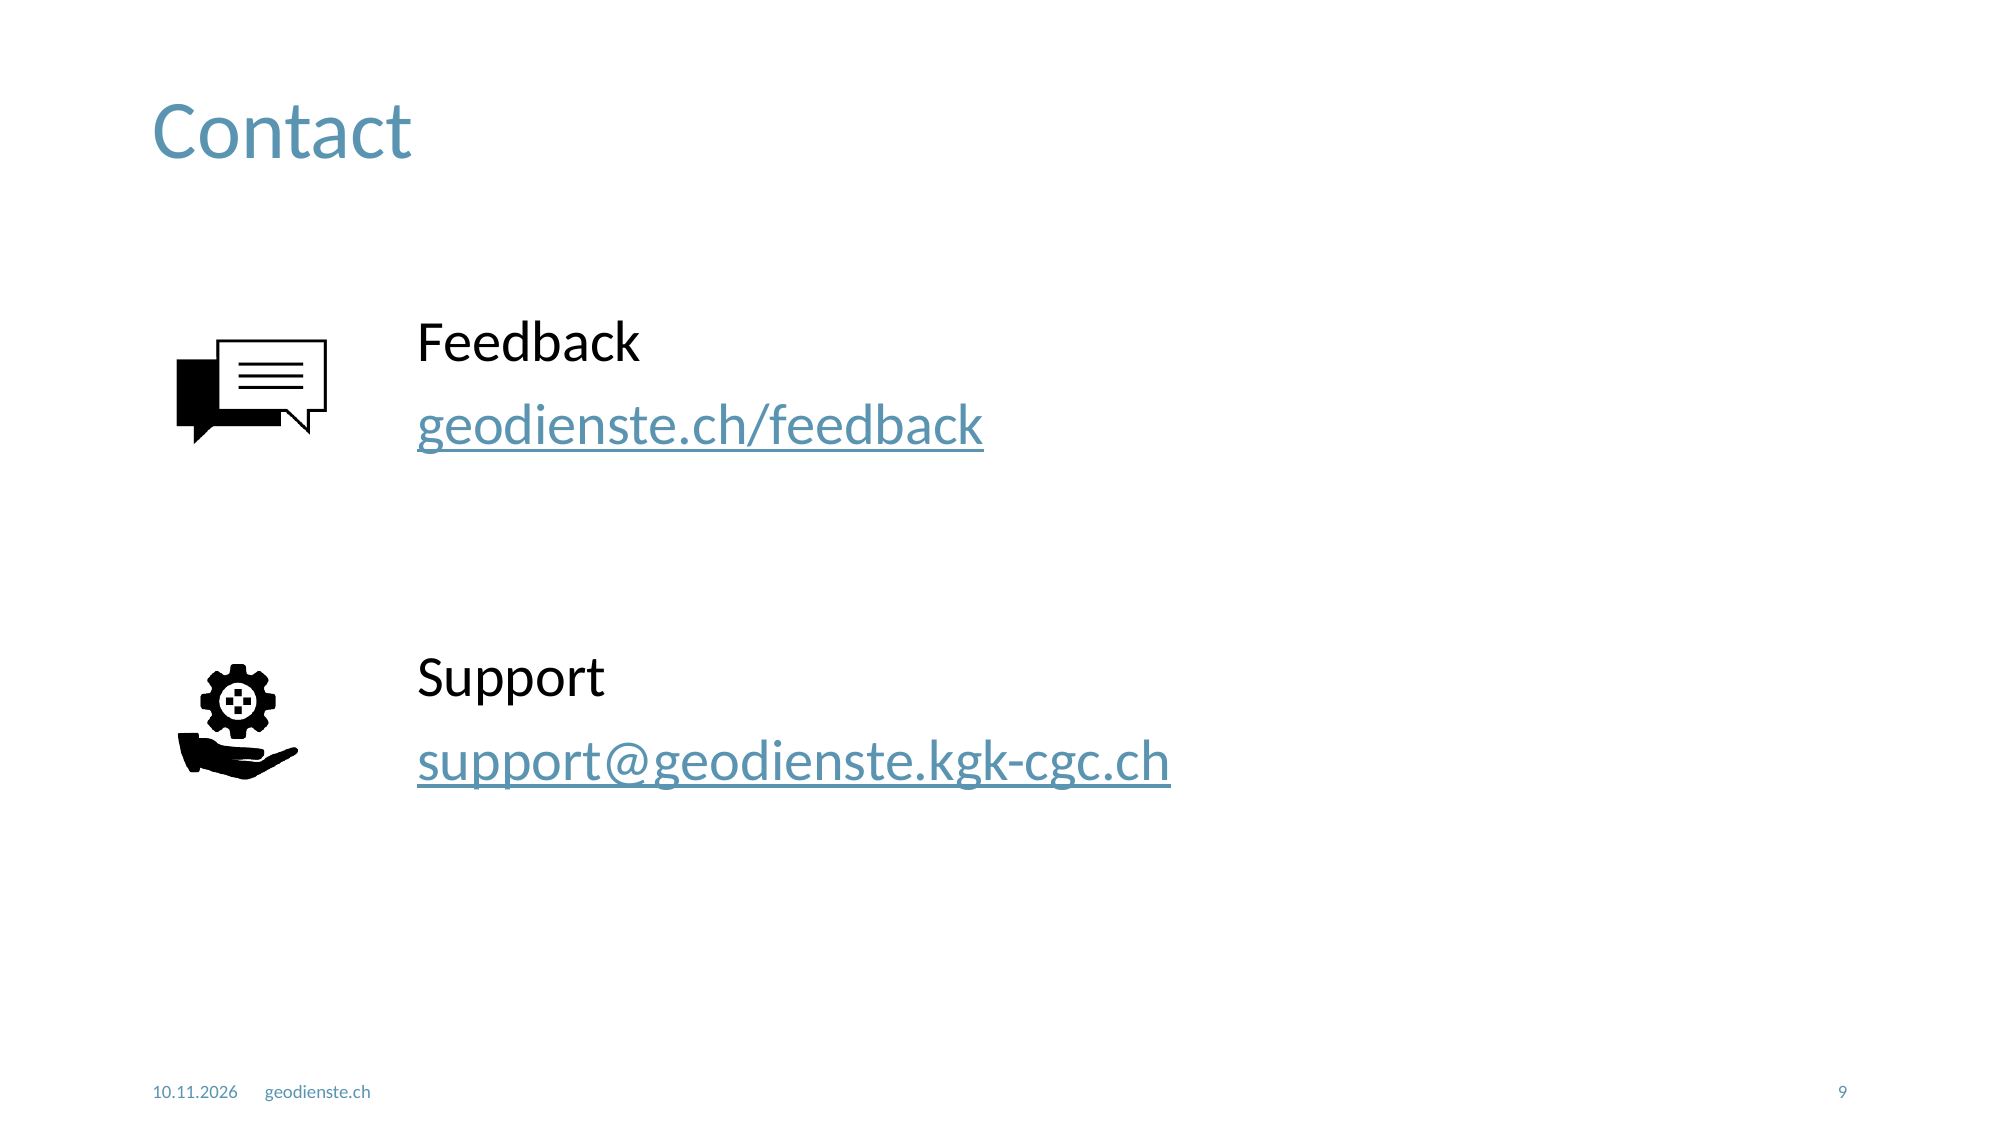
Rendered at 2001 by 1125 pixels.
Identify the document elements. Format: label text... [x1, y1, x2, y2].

text_box Contact [137, 79, 1863, 206]
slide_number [137, 1061, 249, 1122]
slide_number 9 [1412, 1061, 1863, 1122]
list Feedback geodienste.ch/feedback Support support@geodienste.kgk-cgc.ch [402, 303, 2000, 745]
footer geodienste.ch [249, 1061, 588, 1122]
picture [116, 277, 384, 480]
picture [99, 601, 367, 804]
